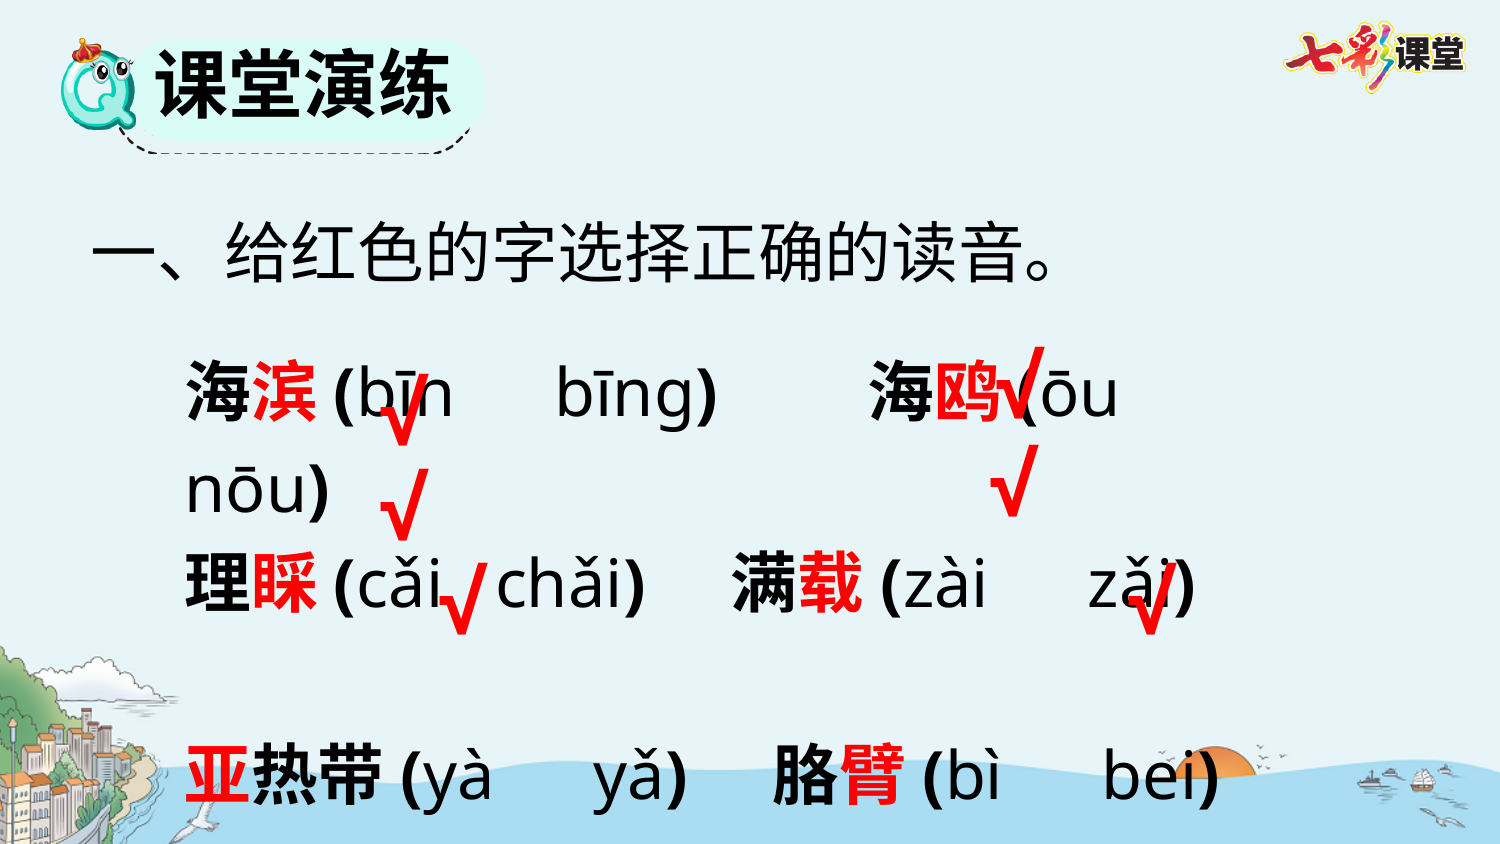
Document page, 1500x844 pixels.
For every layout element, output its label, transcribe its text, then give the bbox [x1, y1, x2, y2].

text_box √ [983, 330, 1056, 442]
text_box √ [367, 451, 441, 563]
text_box √ [977, 427, 1051, 539]
text_box 海滨(bīn bīng) 海鸥(ōu nōu) 理睬(cǎi chǎi) 满载(zài zǎi) 亚热带(yà yǎ) 胳臂(bì bei) [173, 327, 1354, 819]
text_box √ [367, 356, 441, 451]
text_box √ [1115, 545, 1189, 658]
text_box 课堂演练 [141, 32, 491, 134]
text_box √ [426, 545, 500, 658]
picture [0, 0, 1500, 844]
text_box 一、给红色的字选择正确的读音。 [76, 203, 1108, 298]
